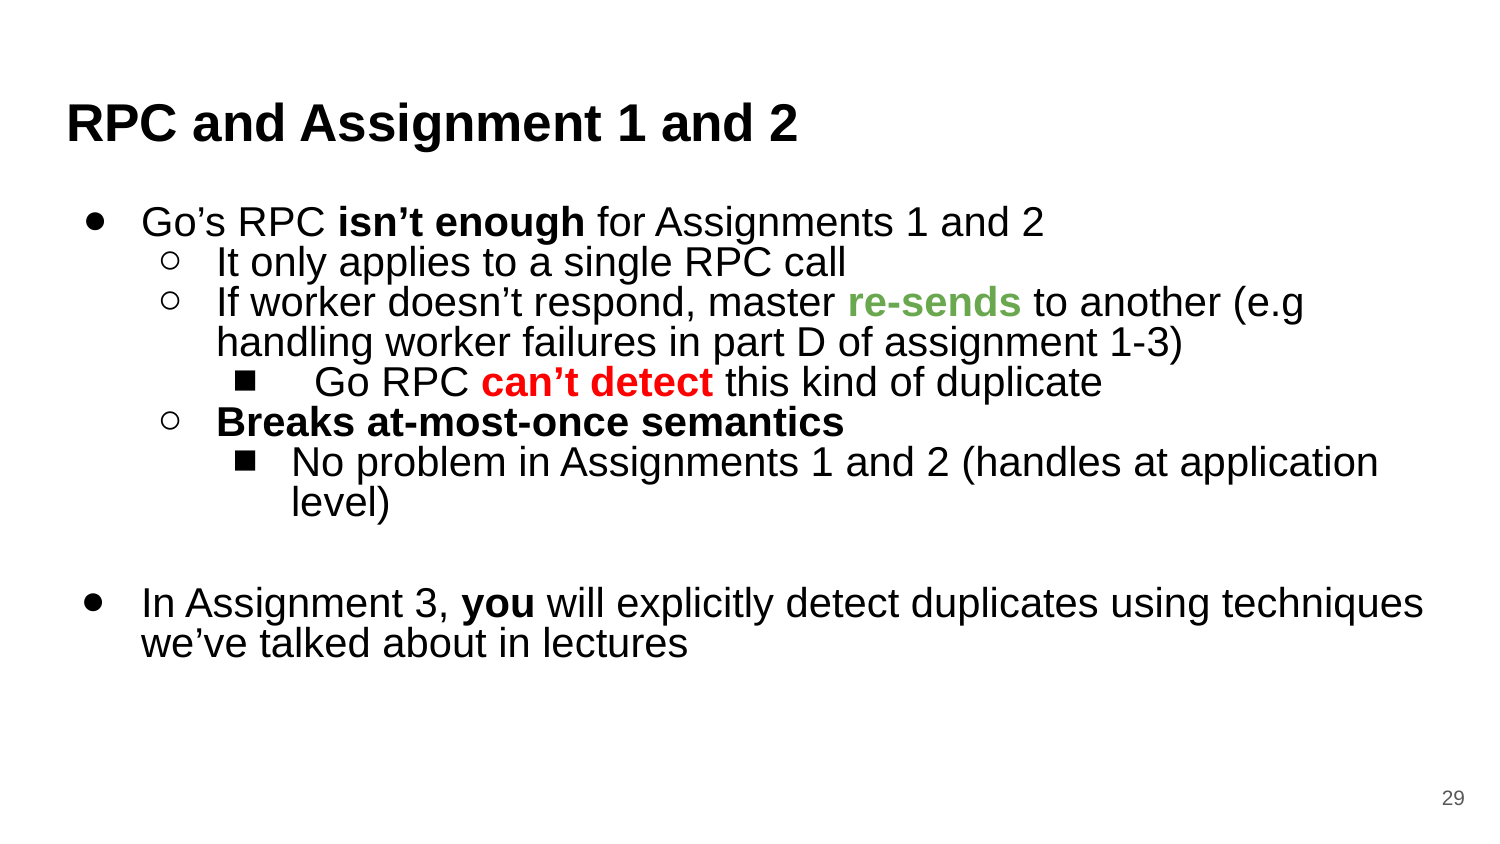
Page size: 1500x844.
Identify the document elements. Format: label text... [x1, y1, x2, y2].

list Go’s RPC isn’t enough for Assignments 1 and 2 It only applies to a single RPC call If worker doesn’t respond, master re-sends to another (e.g handling worker failures in part D of assignment 1-3) Go RPC can’t detect this kind of duplicate Breaks at-most-once semantics No problem in Assignments 1 and 2 (handles at application level) In Assignment 3, you will explicitly detect duplicates using techniques we’ve talked about in lectures [51, 189, 1449, 807]
slide_number 29 [1389, 764, 1480, 830]
title RPC and Assignment 1 and 2 [51, 72, 1449, 167]
